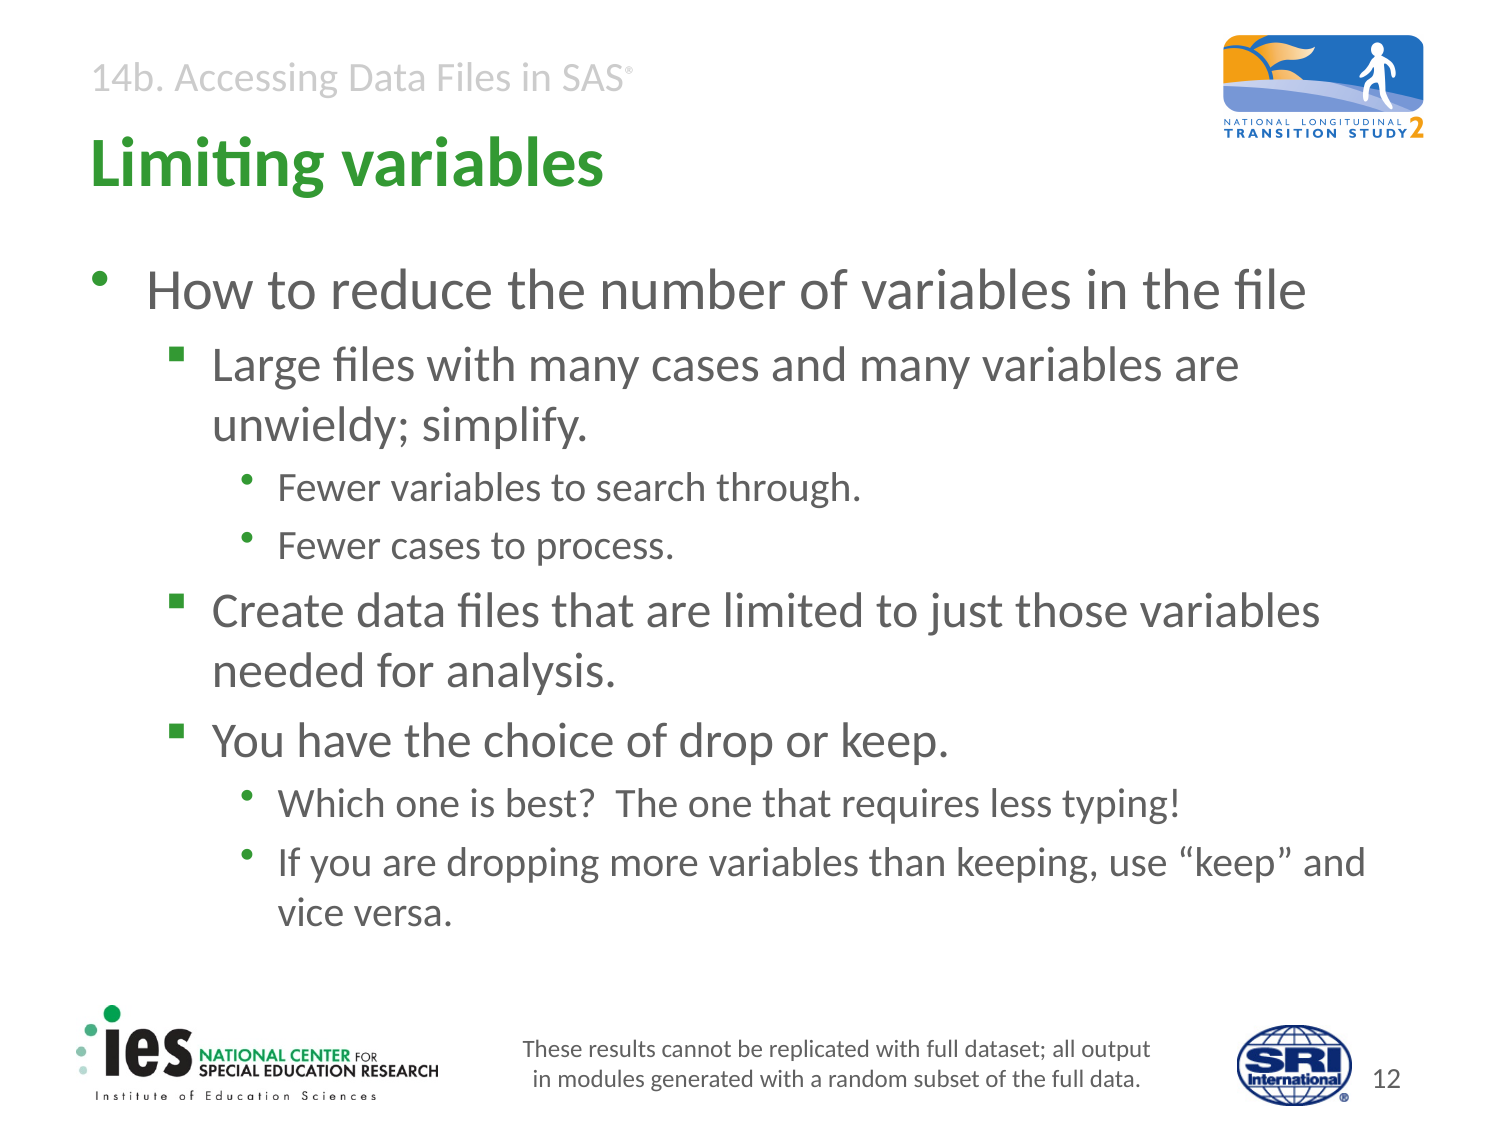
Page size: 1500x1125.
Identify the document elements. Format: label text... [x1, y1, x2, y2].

list How to reduce the number of variables in the file Large files with many cases and many variables are unwieldy; simplify. Fewer variables to search through. Fewer cases to process. Create data files that are limited to just those variables needed for analysis. You have the choice of drop or keep. Which one is best? The one that requires less typing! If you are dropping more variables than keeping, use “keep” and vice versa. [74, 243, 1426, 987]
footer These results cannot be replicated with full dataset; all output in modules generated with a random subset of the full data. [437, 1024, 1238, 1104]
slide_number 11 [1312, 1051, 1417, 1125]
picture [76, 1005, 438, 1100]
title Limiting variables [74, 90, 1426, 226]
picture [1237, 1025, 1352, 1106]
